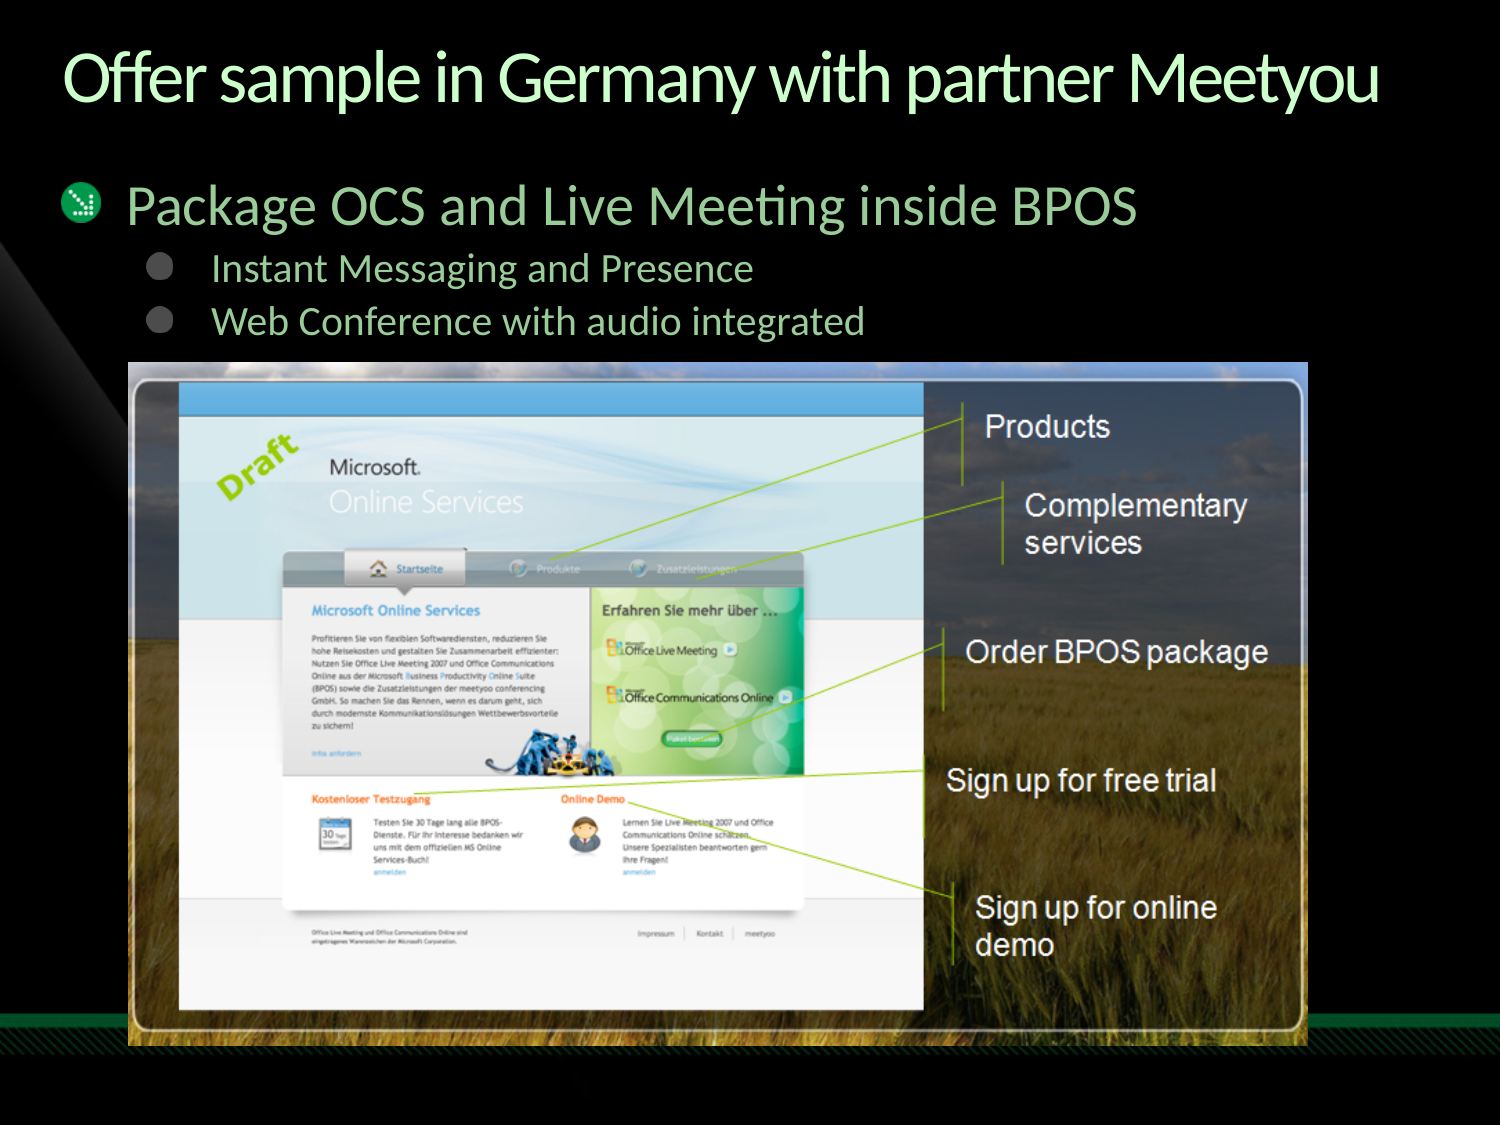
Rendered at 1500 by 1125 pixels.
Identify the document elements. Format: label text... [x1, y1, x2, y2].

list Package OCS and Live Meeting inside BPOS Instant Messaging and Presence Web Conference with audio integrated [61, 174, 1437, 346]
picture [0, 0, 1500, 1125]
title Offer sample in Germany with partner Meetyou [62, 37, 1438, 120]
